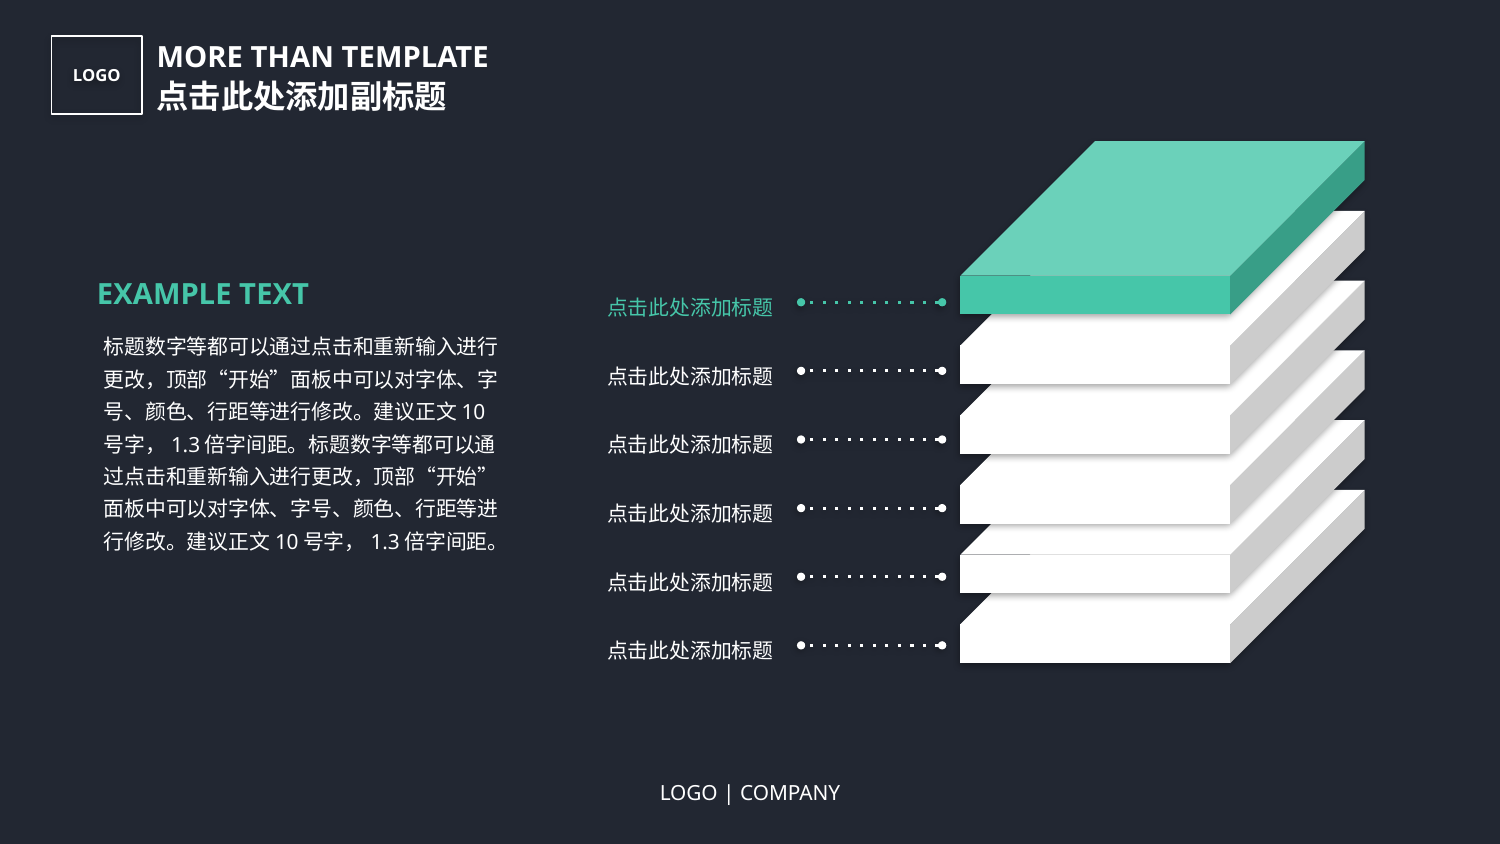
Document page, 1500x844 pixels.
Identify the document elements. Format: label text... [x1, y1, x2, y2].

text_box 点击此处添加标题 [575, 417, 788, 465]
text_box [959, 489, 1366, 664]
text_box [964, 352, 1361, 484]
text_box 点击此处添加标题 [575, 554, 788, 602]
text_box [965, 142, 1361, 274]
text_box MORE THAN TEMPLATE 点击此处添加副标题 [141, 27, 514, 123]
text_box 点击此处添加标题 [575, 348, 788, 396]
text_box [959, 140, 1366, 316]
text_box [88, 250, 517, 563]
text_box [965, 421, 1361, 553]
text_box [959, 279, 1366, 455]
text_box [959, 349, 1366, 525]
text_box [964, 491, 1361, 623]
text_box LOGO [51, 35, 143, 115]
text_box LOGO | COMPANY [588, 777, 912, 812]
text_box [959, 210, 1366, 385]
text_box [964, 212, 1361, 344]
text_box 点击此处添加标题 [575, 486, 788, 534]
text_box [959, 419, 1366, 595]
text_box 点击此处添加标题 [575, 279, 788, 327]
text_box [964, 282, 1361, 414]
text_box 点击此处添加标题 [575, 623, 788, 671]
